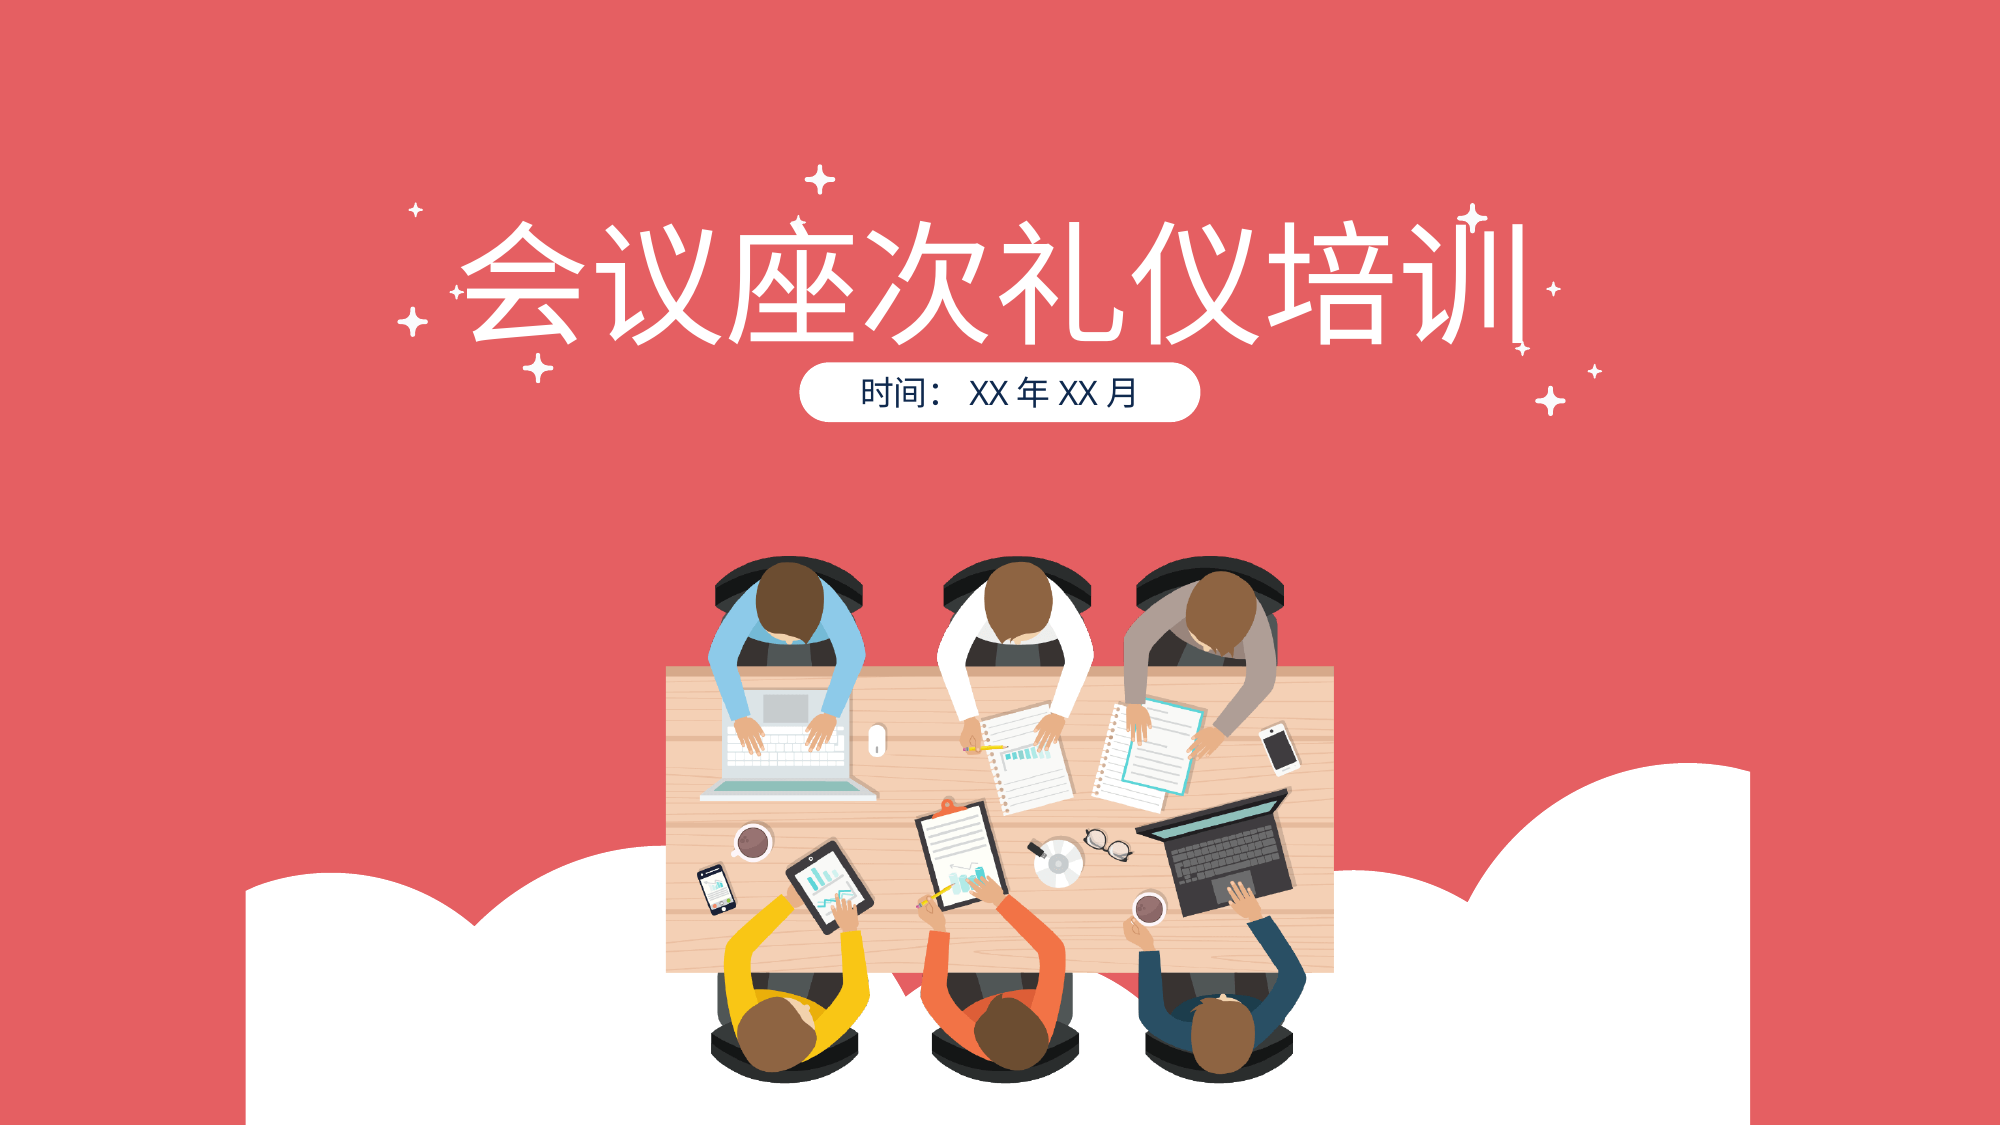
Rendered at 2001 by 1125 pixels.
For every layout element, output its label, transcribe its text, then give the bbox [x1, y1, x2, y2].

picture [665, 507, 1334, 1088]
text_box [522, 352, 554, 384]
text_box 时间：XX年XX月 [809, 364, 1191, 420]
text_box [790, 214, 807, 231]
text_box [1535, 385, 1566, 416]
text_box [804, 164, 836, 195]
text_box [397, 306, 428, 337]
text_box [799, 370, 809, 415]
text_box [1191, 370, 1201, 414]
text_box [1514, 340, 1531, 357]
text_box 会议座次礼仪培训 [378, 192, 1549, 369]
text_box [1546, 281, 1562, 297]
text_box [408, 202, 424, 218]
text_box [449, 284, 465, 300]
text_box [1587, 363, 1603, 379]
text_box [1457, 203, 1488, 234]
text_box [245, 763, 1751, 1125]
